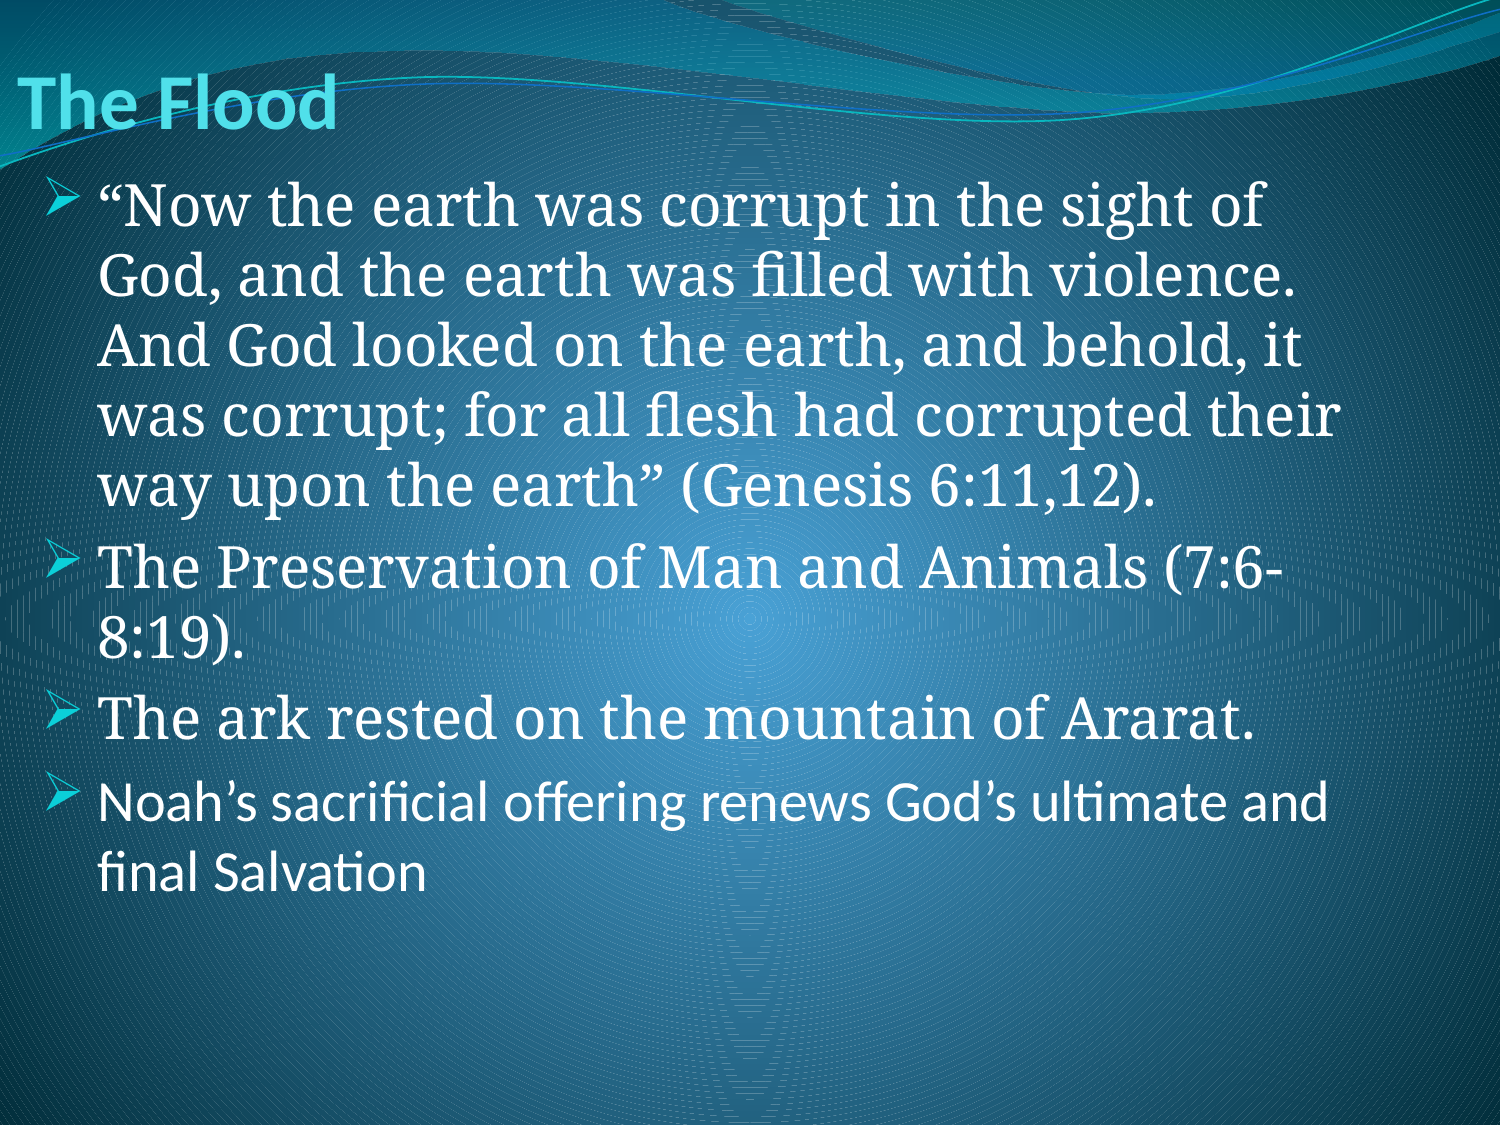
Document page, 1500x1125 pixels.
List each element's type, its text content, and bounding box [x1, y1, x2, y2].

subtitle “Now the earth was corrupt in the sight of God, and the earth was filled with violence. And God looked on the earth, and behold, it was corrupt; for all flesh had corrupted their way upon the earth” (Genesis 6:11,12). The Preservation of Man and Animals (7:6-8:19). The ark rested on the mountain of Ararat. Noah’s sacrificial offering renews God’s ultimate and final Salvation [41, 160, 1412, 1071]
title The Flood [17, 3, 1483, 145]
